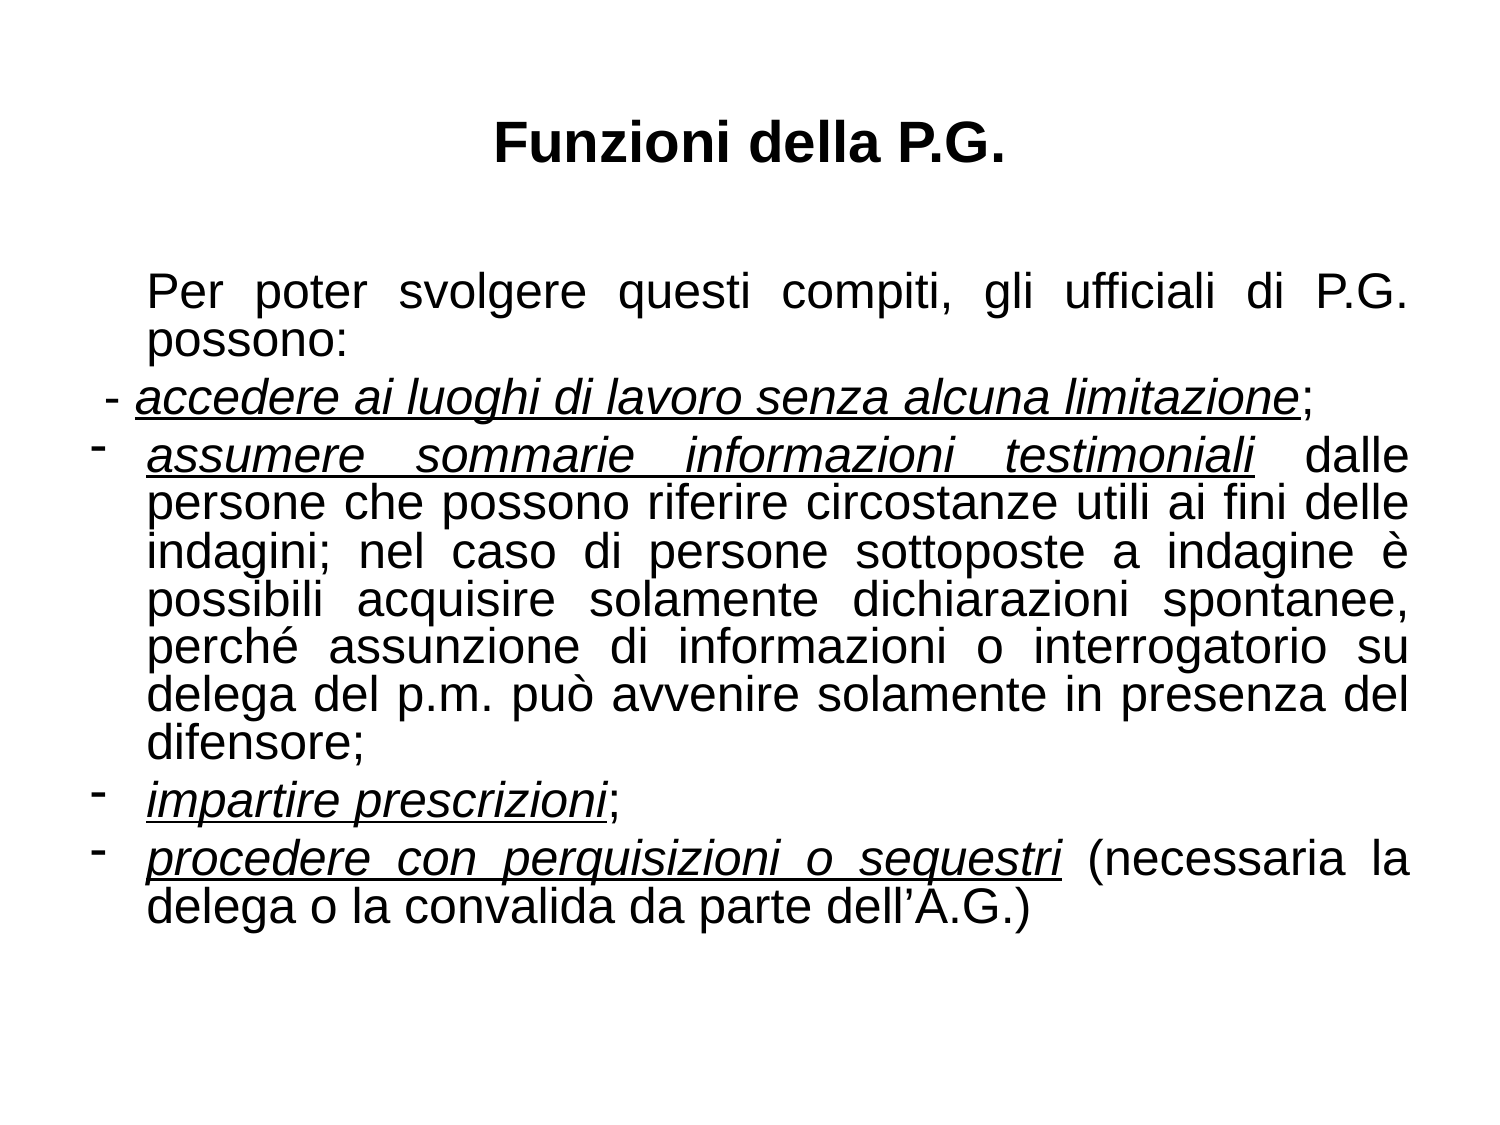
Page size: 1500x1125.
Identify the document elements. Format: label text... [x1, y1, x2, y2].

title Funzioni della P.G. [75, 45, 1425, 233]
list Per poter svolgere questi compiti, gli ufficiali di P.G. possono: - accedere ai luoghi di lavoro senza alcuna limitazione; assumere sommarie informazioni testimoniali dalle persone che possono riferire circostanze utili ai fini delle indagini; nel caso di persone sottoposte a indagine è possibili acquisire solamente dichiarazioni spontanee, perché assunzione di informazioni o interrogatorio su delega del p.m. può avvenire solamente in presenza del difensore; impartire prescrizioni; procedere con perquisizioni o sequestri (necessaria la delega o la convalida da parte dell’A.G.) [75, 262, 1425, 1005]
